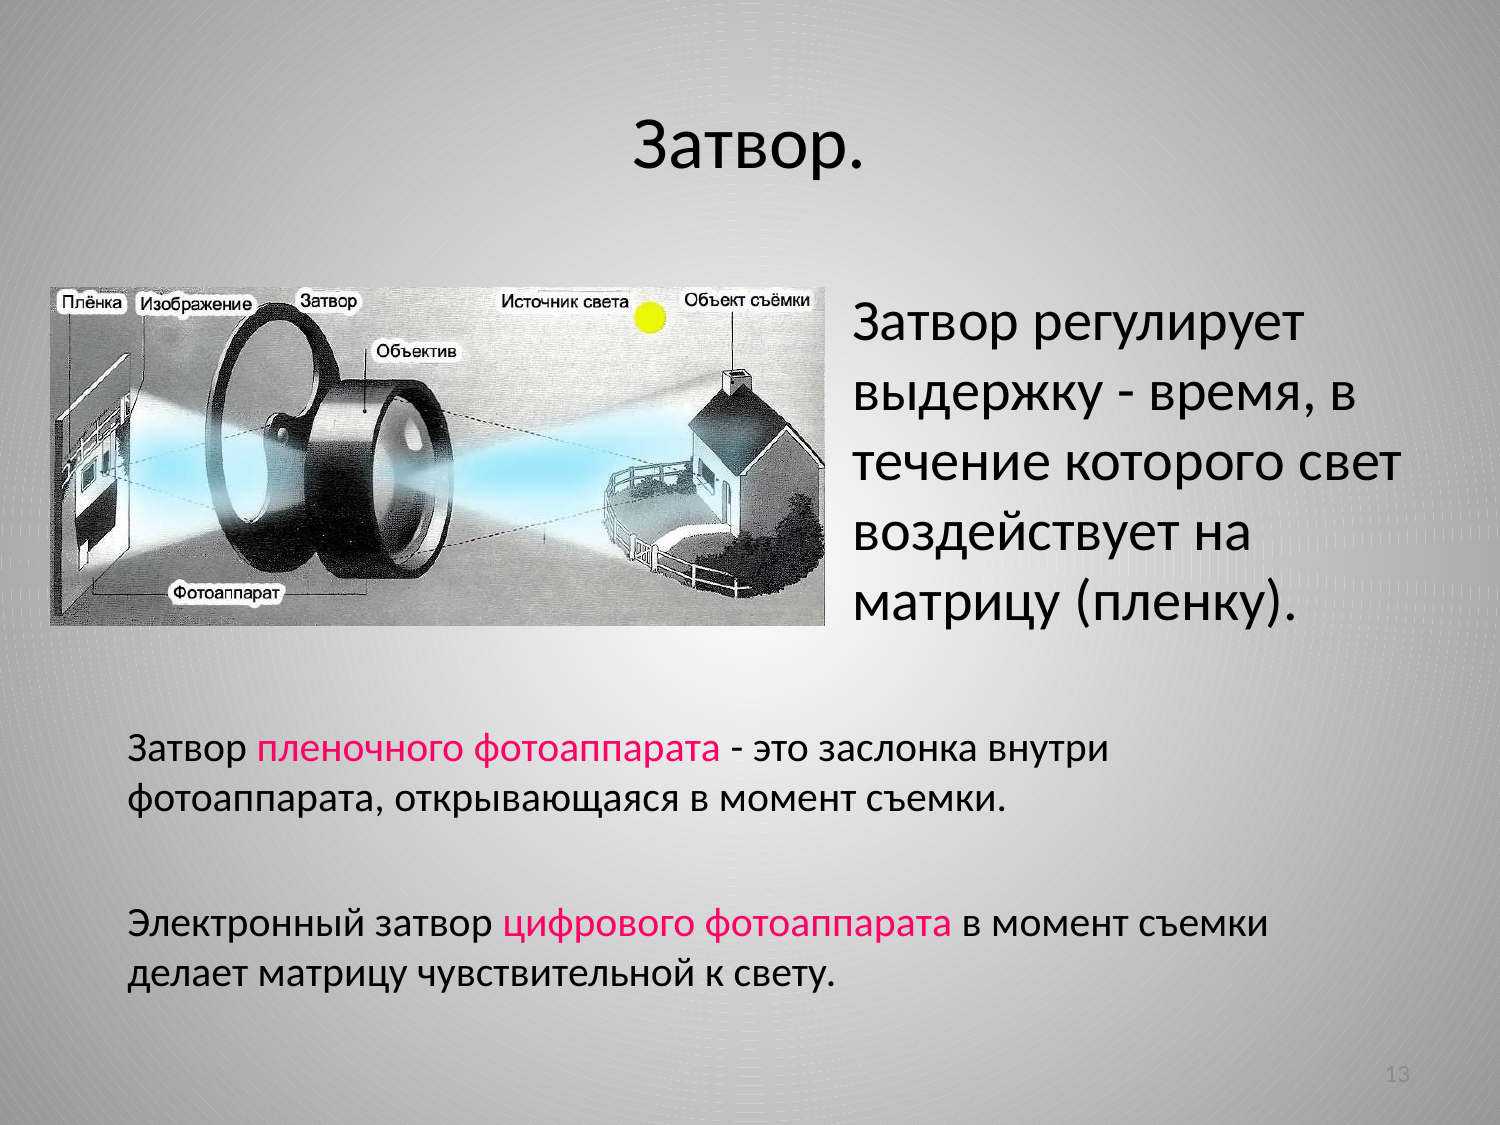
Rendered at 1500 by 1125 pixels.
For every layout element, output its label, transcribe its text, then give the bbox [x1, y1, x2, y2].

text_box Электронный затвор цифрового фотоаппарата в момент съемки делает матрицу чувствительной к свету. [112, 887, 1388, 1003]
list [49, 287, 826, 627]
text_box Затвор регулирует выдержку - время, в течение которого свет воздействует на матрицу (пленку). [837, 275, 1450, 640]
text_box Затвор пленочного фотоаппарата - это заслонка внутри фотоаппарата, открывающаяся в момент съемки. [112, 712, 1388, 828]
title Затвор. [75, 45, 1425, 233]
slide_number 13 [1074, 1042, 1425, 1103]
